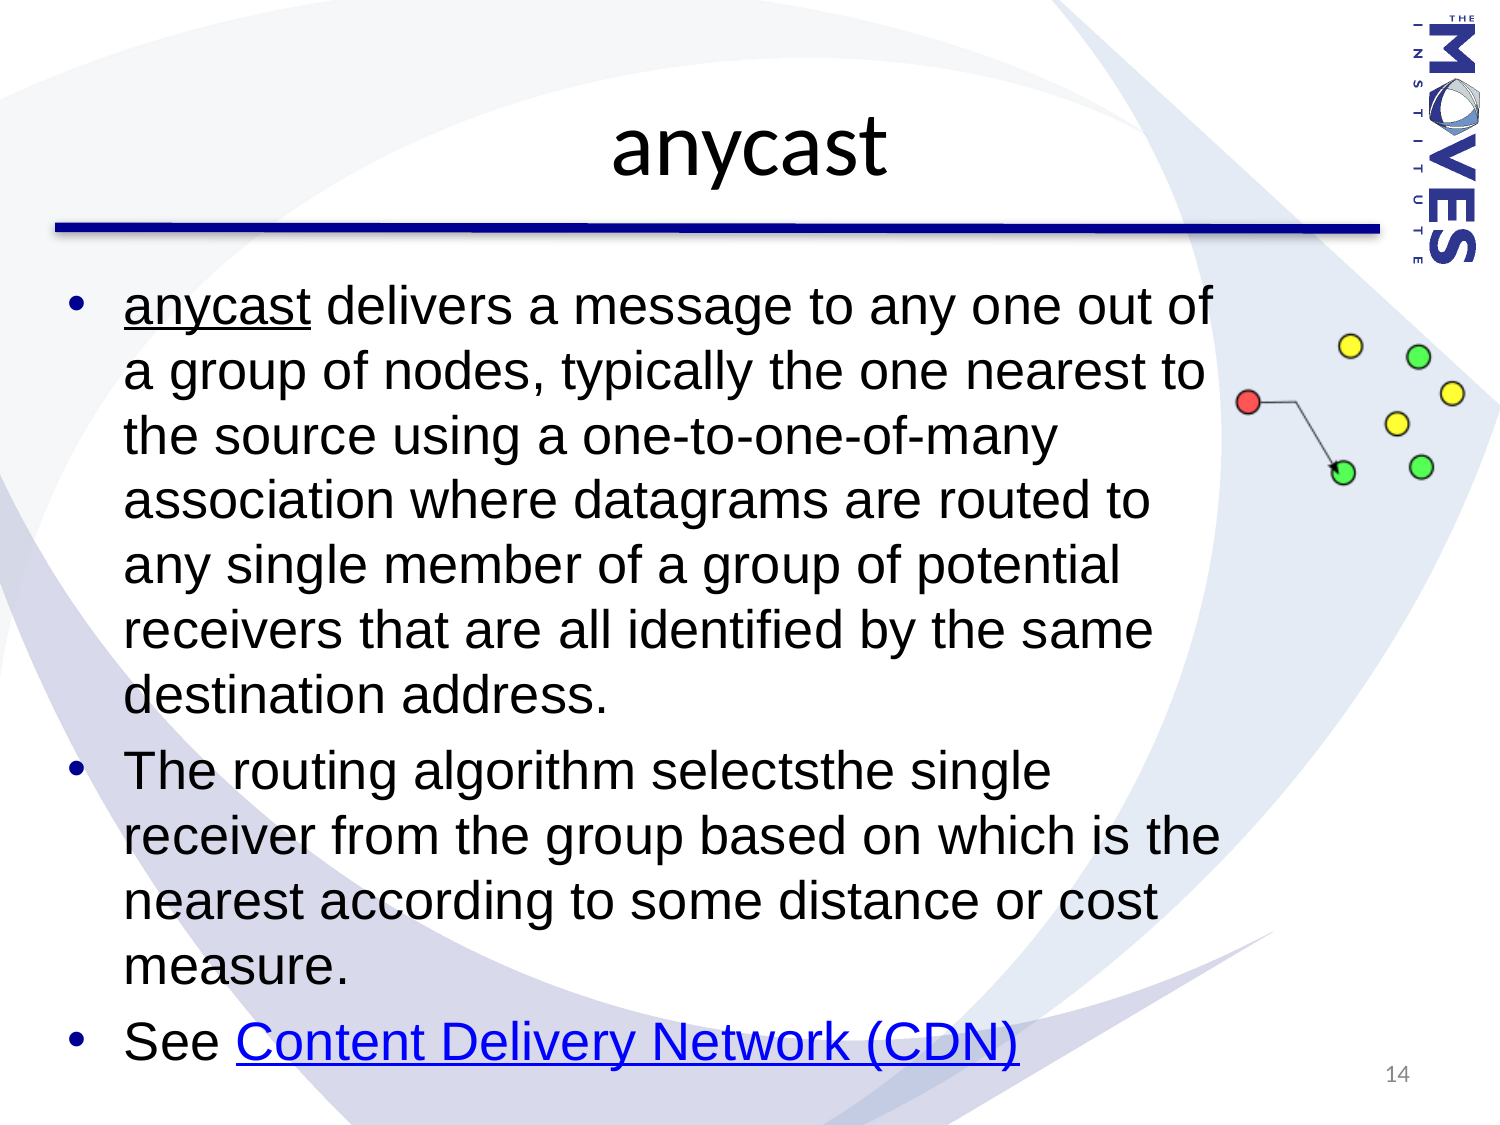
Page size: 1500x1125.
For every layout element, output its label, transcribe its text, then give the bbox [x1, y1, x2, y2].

list anycast delivers a message to any one out of a group of nodes, typically the one nearest to the source using a one-to-one-of-many association where datagrams are routed to any single member of a group of potential receivers that are all identified by the same destination address. The routing algorithm selectsthe single receiver from the group based on which is the nearest according to some distance or cost measure. See Content Delivery Network (CDN) [52, 262, 1262, 1125]
slide_number 14 [1074, 1042, 1425, 1103]
title anycast [75, 45, 1425, 233]
picture [0, 0, 1500, 1125]
